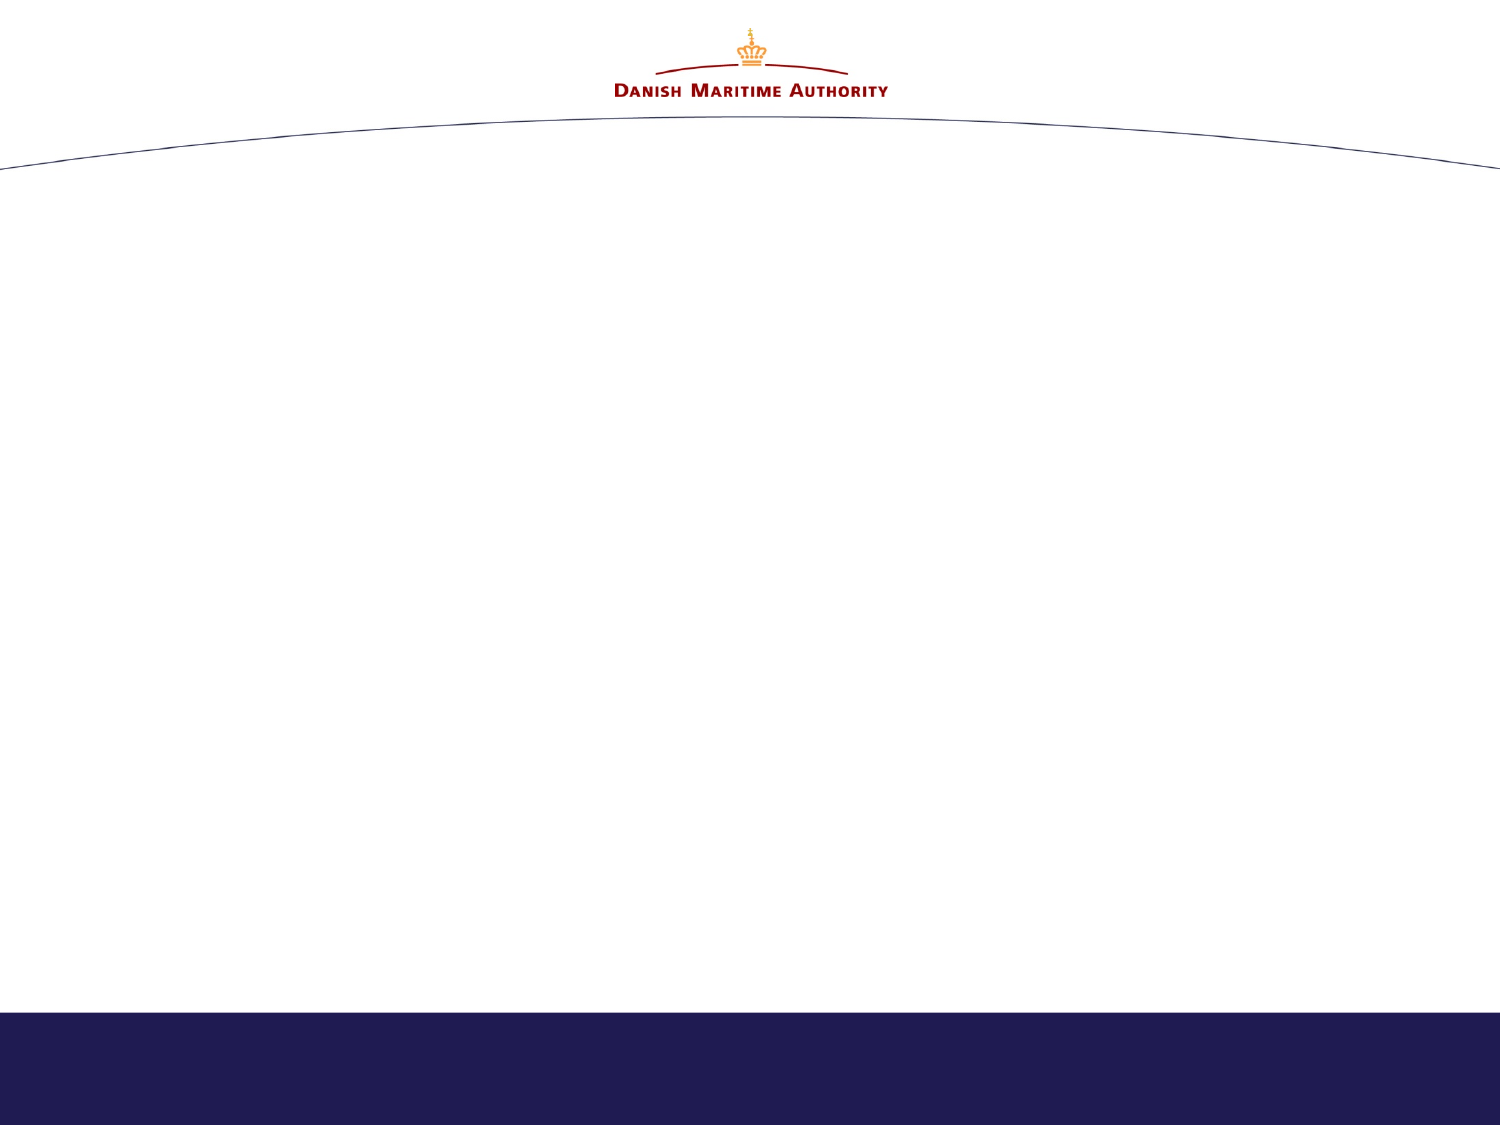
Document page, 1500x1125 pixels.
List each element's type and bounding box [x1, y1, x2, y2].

picture [0, 28, 1500, 184]
